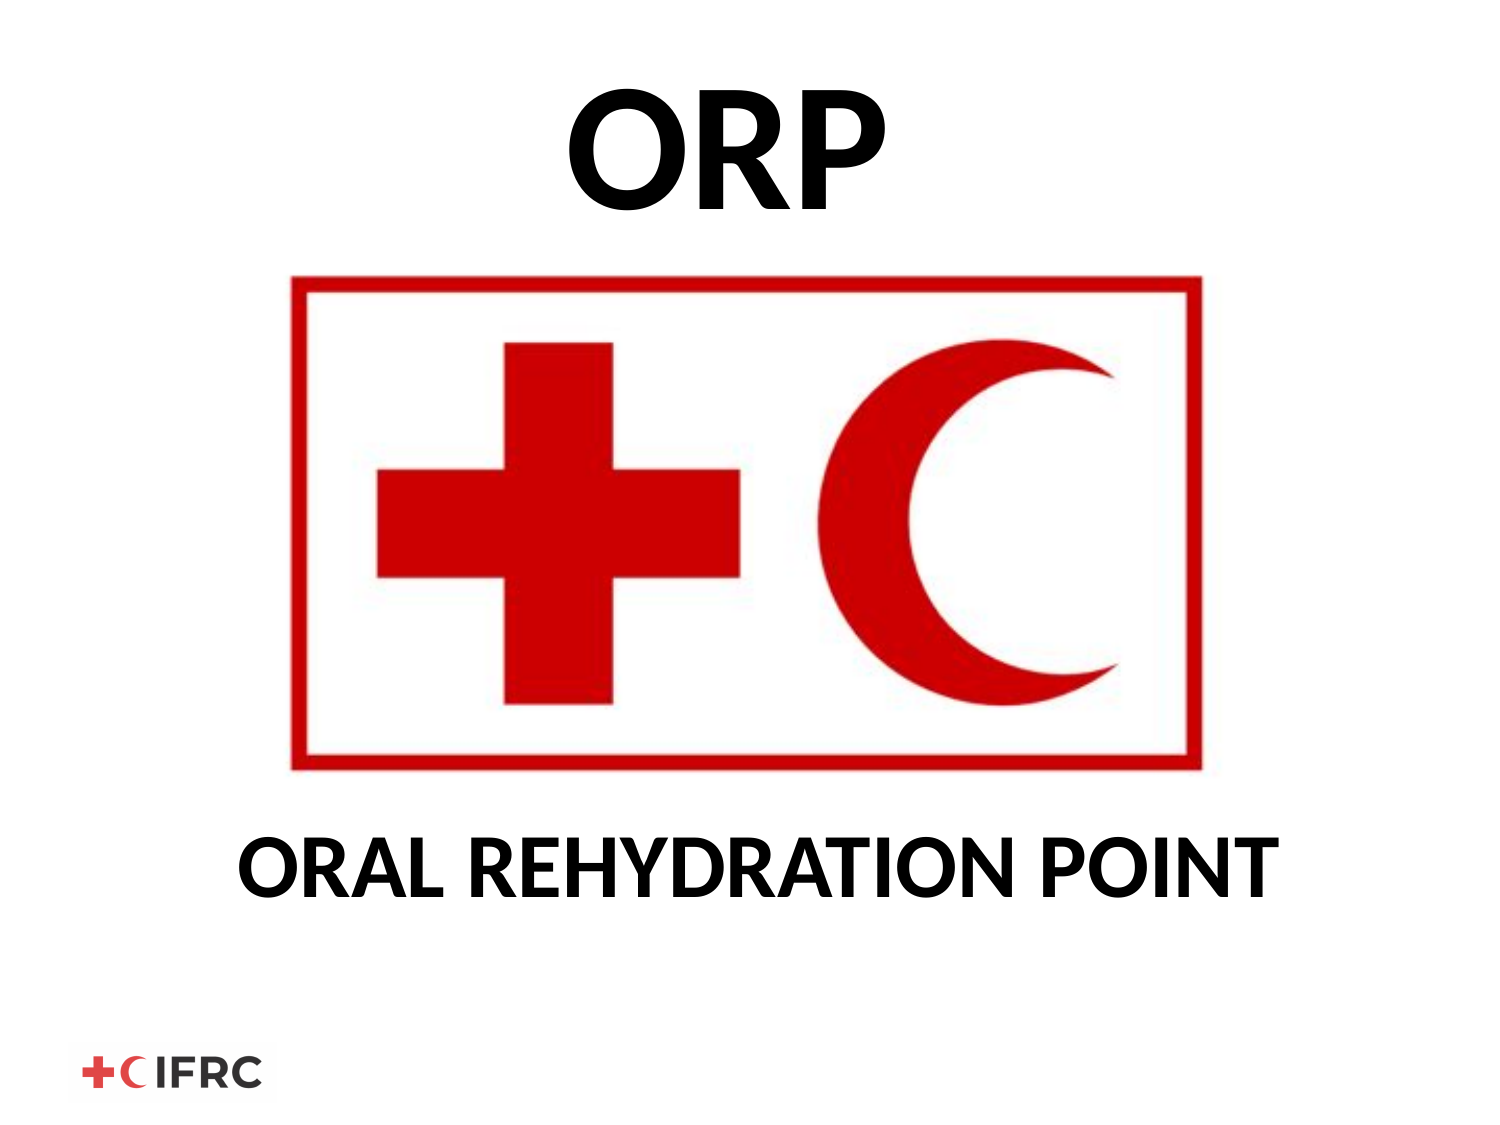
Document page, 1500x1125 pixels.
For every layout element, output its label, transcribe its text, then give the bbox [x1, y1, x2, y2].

picture [68, 1042, 277, 1103]
title ORP [53, 42, 1404, 231]
text_box ORAL REHYDRATION POINT [222, 798, 1297, 924]
picture [253, 243, 1242, 807]
